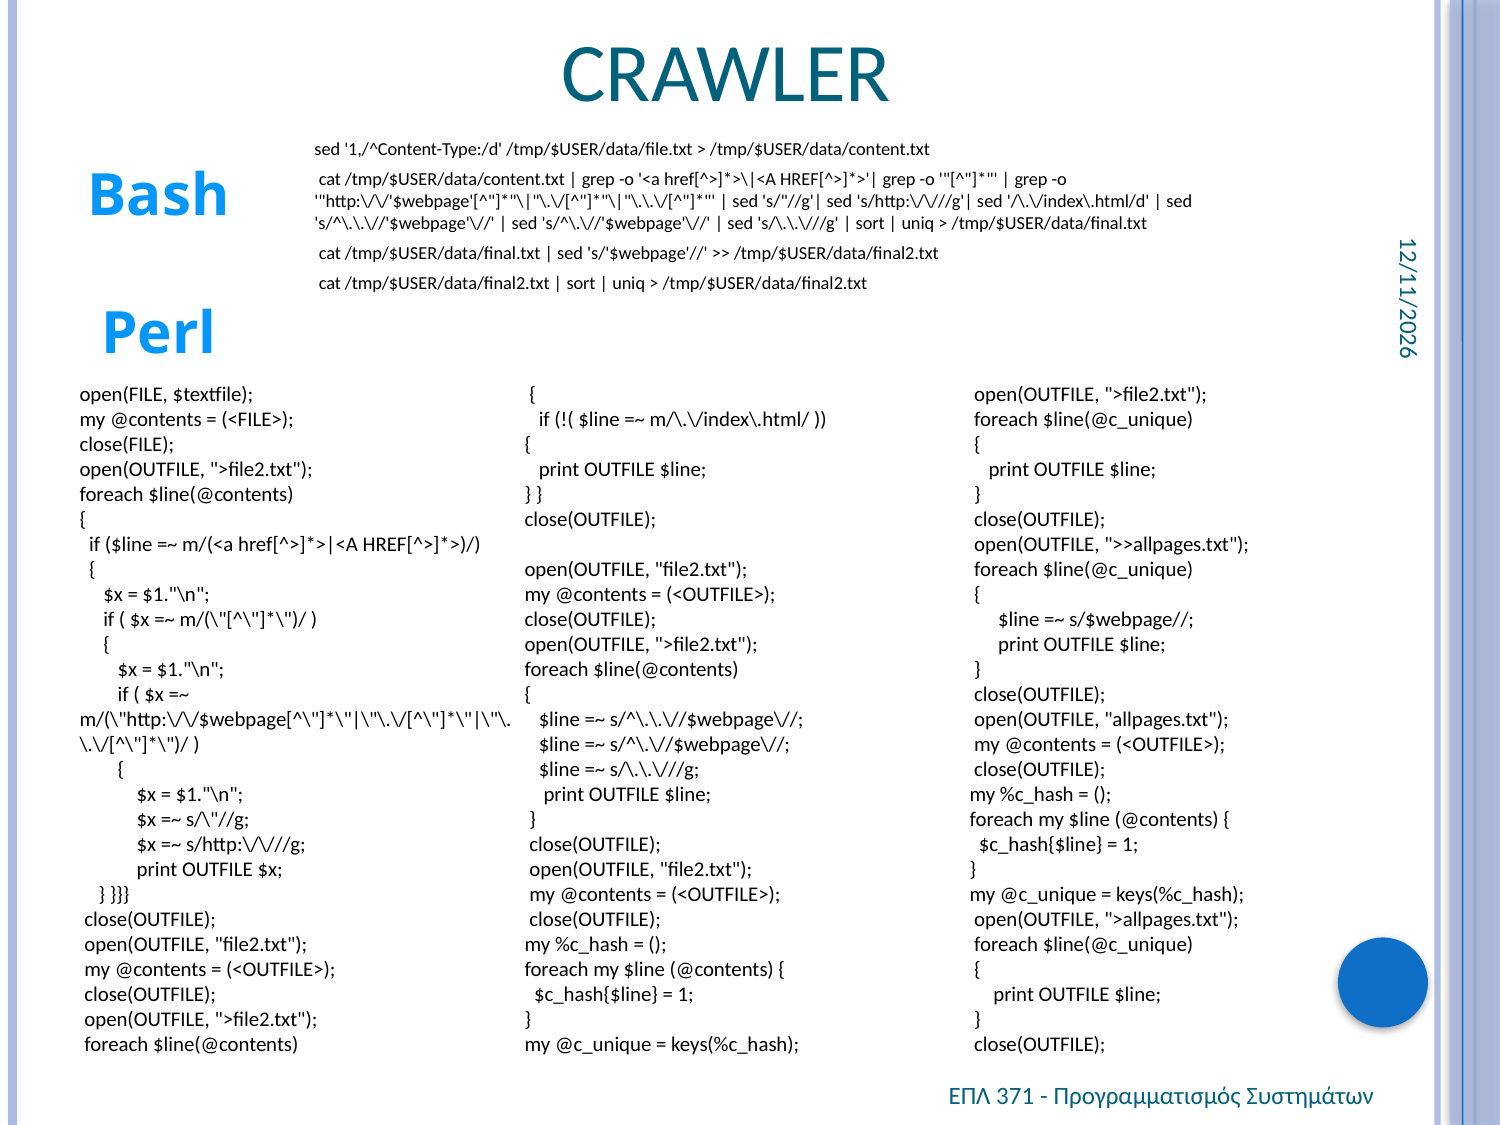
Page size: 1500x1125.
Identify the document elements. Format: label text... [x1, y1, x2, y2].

footer ΕΠΛ 371 - Προγραμματισμός Συστημάτων [933, 1064, 1459, 1125]
text_box Bash [17, 149, 300, 234]
title Crawler [41, 7, 1412, 126]
text_box Perl [17, 287, 300, 373]
list open(FILE, $textfile); my @contents = (<FILE>); close(FILE); open(OUTFILE, ">file2.txt"); foreach $line(@contents) { if ($line =~ m/(<a href[^>]*>|<A HREF[^>]*>)/) { $x = $1."\n"; if ( $x =~ m/(\"[^\"]*\")/ ) { $x = $1."\n"; if ( $x =~ m/(\"http:\/\/$webpage[^\"]*\"|\"\.\/[^\"]*\"|\"\.\.\/[^\"]*\")/ ) { $x = $1."\n"; $x =~ s/\"//g; $x =~ s/http:\/\///g; print OUTFILE $x; } }}} close(OUTFILE); open(OUTFILE, "file2.txt"); my @contents = (<OUTFILE>); close(OUTFILE); open(OUTFILE, ">file2.txt"); foreach $line(@contents) { if (!( $line =~ m/\.\/index\.html/ )) { print OUTFILE $line; } } close(OUTFILE); open(OUTFILE, "file2.txt"); my @contents = (<OUTFILE>); close(OUTFILE); open(OUTFILE, ">file2.txt"); foreach $line(@contents) { $line =~ s/^\.\.\//$webpage\//; $line =~ s/^\.\//$webpage\//; $line =~ s/\.\.\///g; print OUTFILE $line; } close(OUTFILE); open(OUTFILE, "file2.txt"); my @contents = (<OUTFILE>); close(OUTFILE); my %c_hash = (); foreach my $line (@contents) { $c_hash{$line} = 1; } my @c_unique = keys(%c_hash); open(OUTFILE, ">file2.txt"); foreach $line(@c_unique) { print OUTFILE $line; } close(OUTFILE); open(OUTFILE, ">>allpages.txt"); foreach $line(@c_unique) { $line =~ s/$webpage//; print OUTFILE $line; } close(OUTFILE); open(OUTFILE, "allpages.txt"); my @contents = (<OUTFILE>); close(OUTFILE); my %c_hash = (); foreach my $line (@contents) { $c_hash{$line} = 1; } my @c_unique = keys(%c_hash); open(OUTFILE, ">allpages.txt"); foreach $line(@c_unique) { print OUTFILE $line; } close(OUTFILE); [64, 373, 1424, 976]
text_box sed '1,/^Content-Type:/d' /tmp/$USER/data/file.txt > /tmp/$USER/data/content.txt cat /tmp/$USER/data/content.txt | grep -o '<a href[^>]*>\|<A HREF[^>]*>'| grep -o '"[^"]*"' | grep -o '"http:\/\/'$webpage'[^"]*"\|"\.\/[^"]*"\|"\.\.\/[^"]*"' | sed 's/"//g'| sed 's/http:\/\///g'| sed '/\.\/index\.html/d' | sed 's/^\.\.\//'$webpage'\//' | sed 's/^\.\//'$webpage'\//' | sed 's/\.\.\///g' | sort | uniq > /tmp/$USER/data/final.txt cat /tmp/$USER/data/final.txt | sed 's/'$webpage'//' >> /tmp/$USER/data/final2.txt cat /tmp/$USER/data/final2.txt | sort | uniq > /tmp/$USER/data/final2.txt [299, 129, 1353, 303]
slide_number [1378, 43, 1442, 374]
